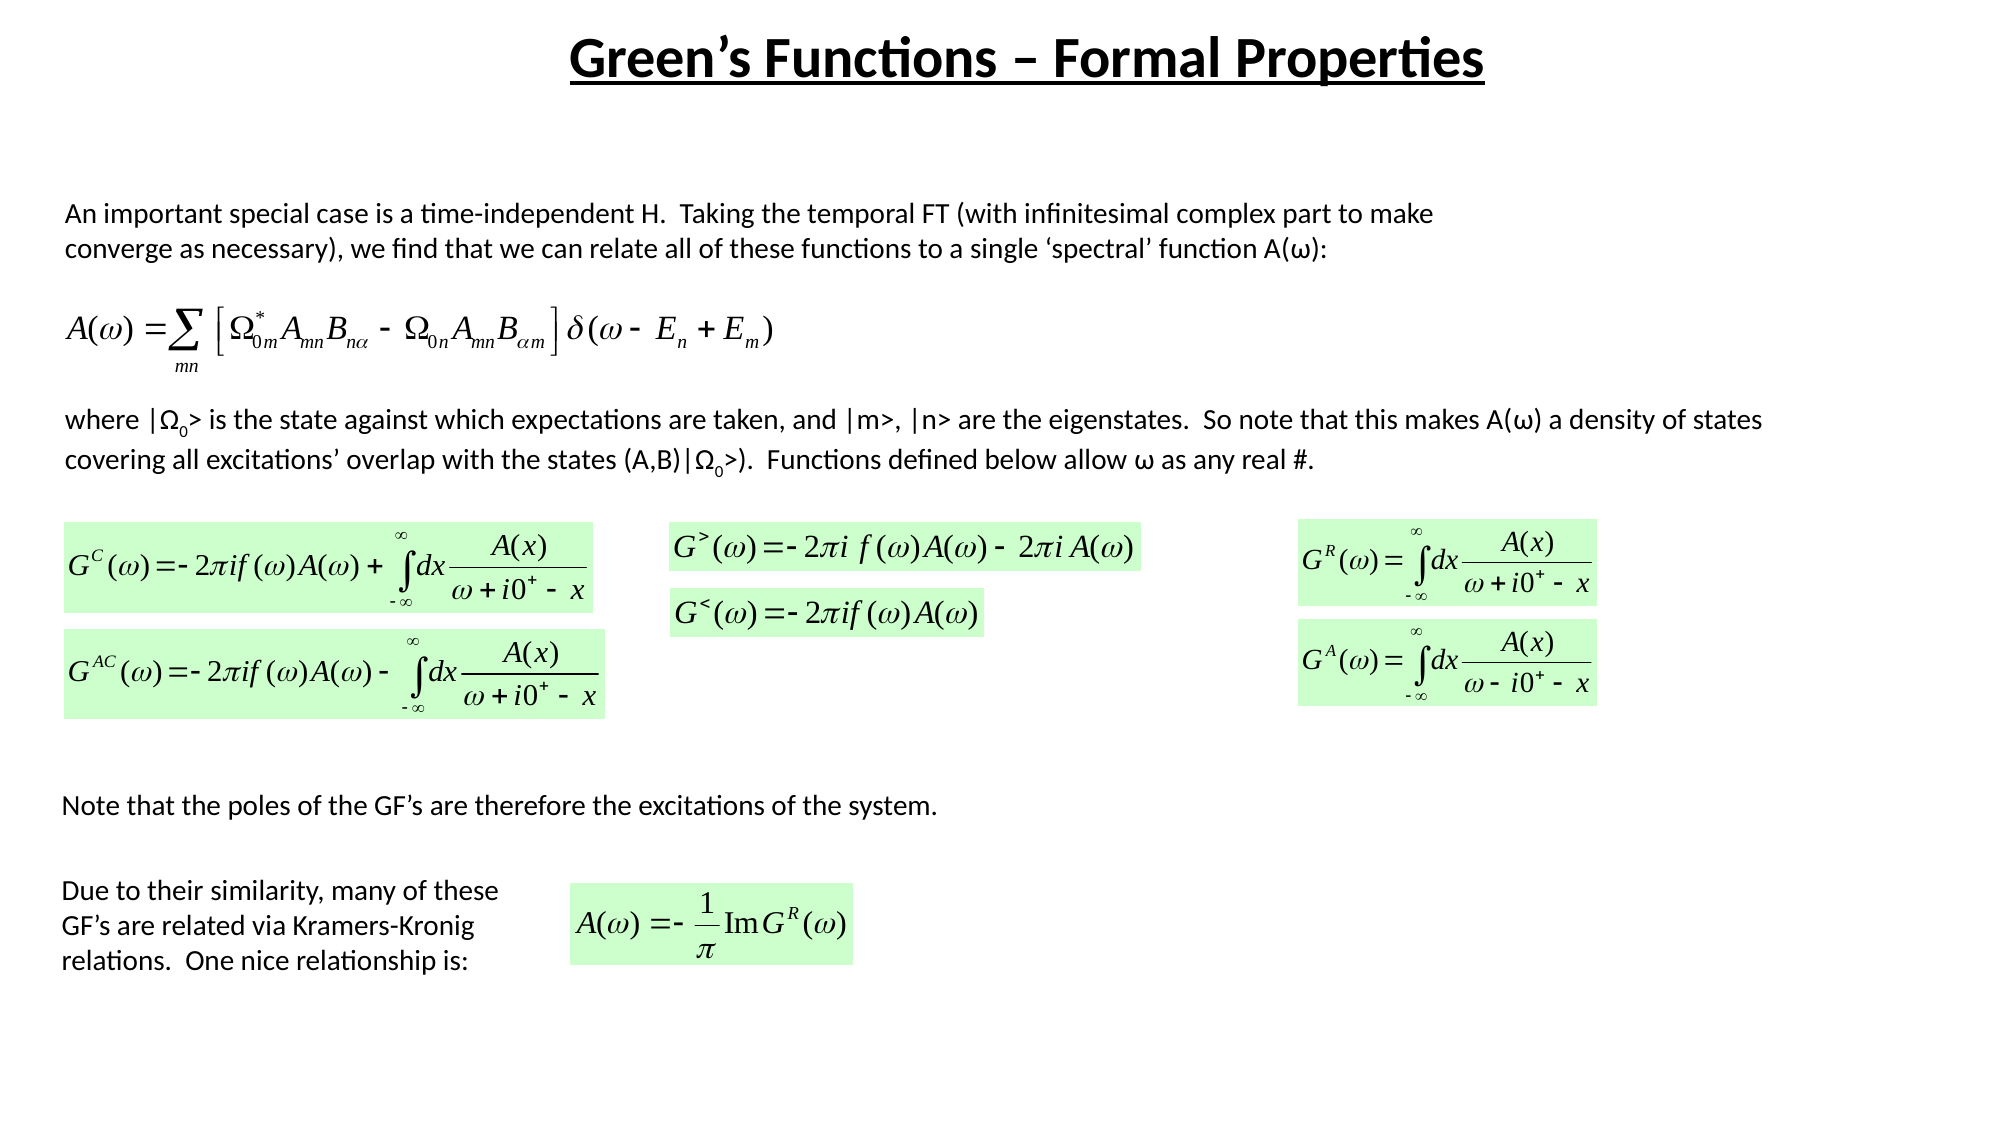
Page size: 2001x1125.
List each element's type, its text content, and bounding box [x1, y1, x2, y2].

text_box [1298, 618, 1597, 707]
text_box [59, 300, 779, 380]
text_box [63, 628, 606, 719]
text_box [1298, 518, 1597, 607]
text_box An important special case is a time-independent H. Taking the temporal FT (with infinitesimal complex part to make converge as necessary), we find that we can relate all of these functions to a single ‘spectral’ function A(ω): [49, 186, 1456, 272]
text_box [63, 522, 593, 613]
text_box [569, 883, 854, 966]
text_box Note that the poles of the GF’s are therefore the excitations of the system. [46, 778, 1000, 829]
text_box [670, 588, 984, 638]
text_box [668, 522, 1141, 571]
text_box Green’s Functions – Formal Properties [554, 11, 1562, 97]
text_box where |Ω0> is the state against which expectations are taken, and |m>, |n> are the eigenstates. So note that this makes A(ω) a density of states covering all excitations’ overlap with the states (A,B)|Ω0>). Functions defined below allow ω as any real #. [50, 393, 1783, 488]
text_box Due to their similarity, many of these GF’s are related via Kramers-Kronig relations. One nice relationship is: [46, 863, 531, 984]
